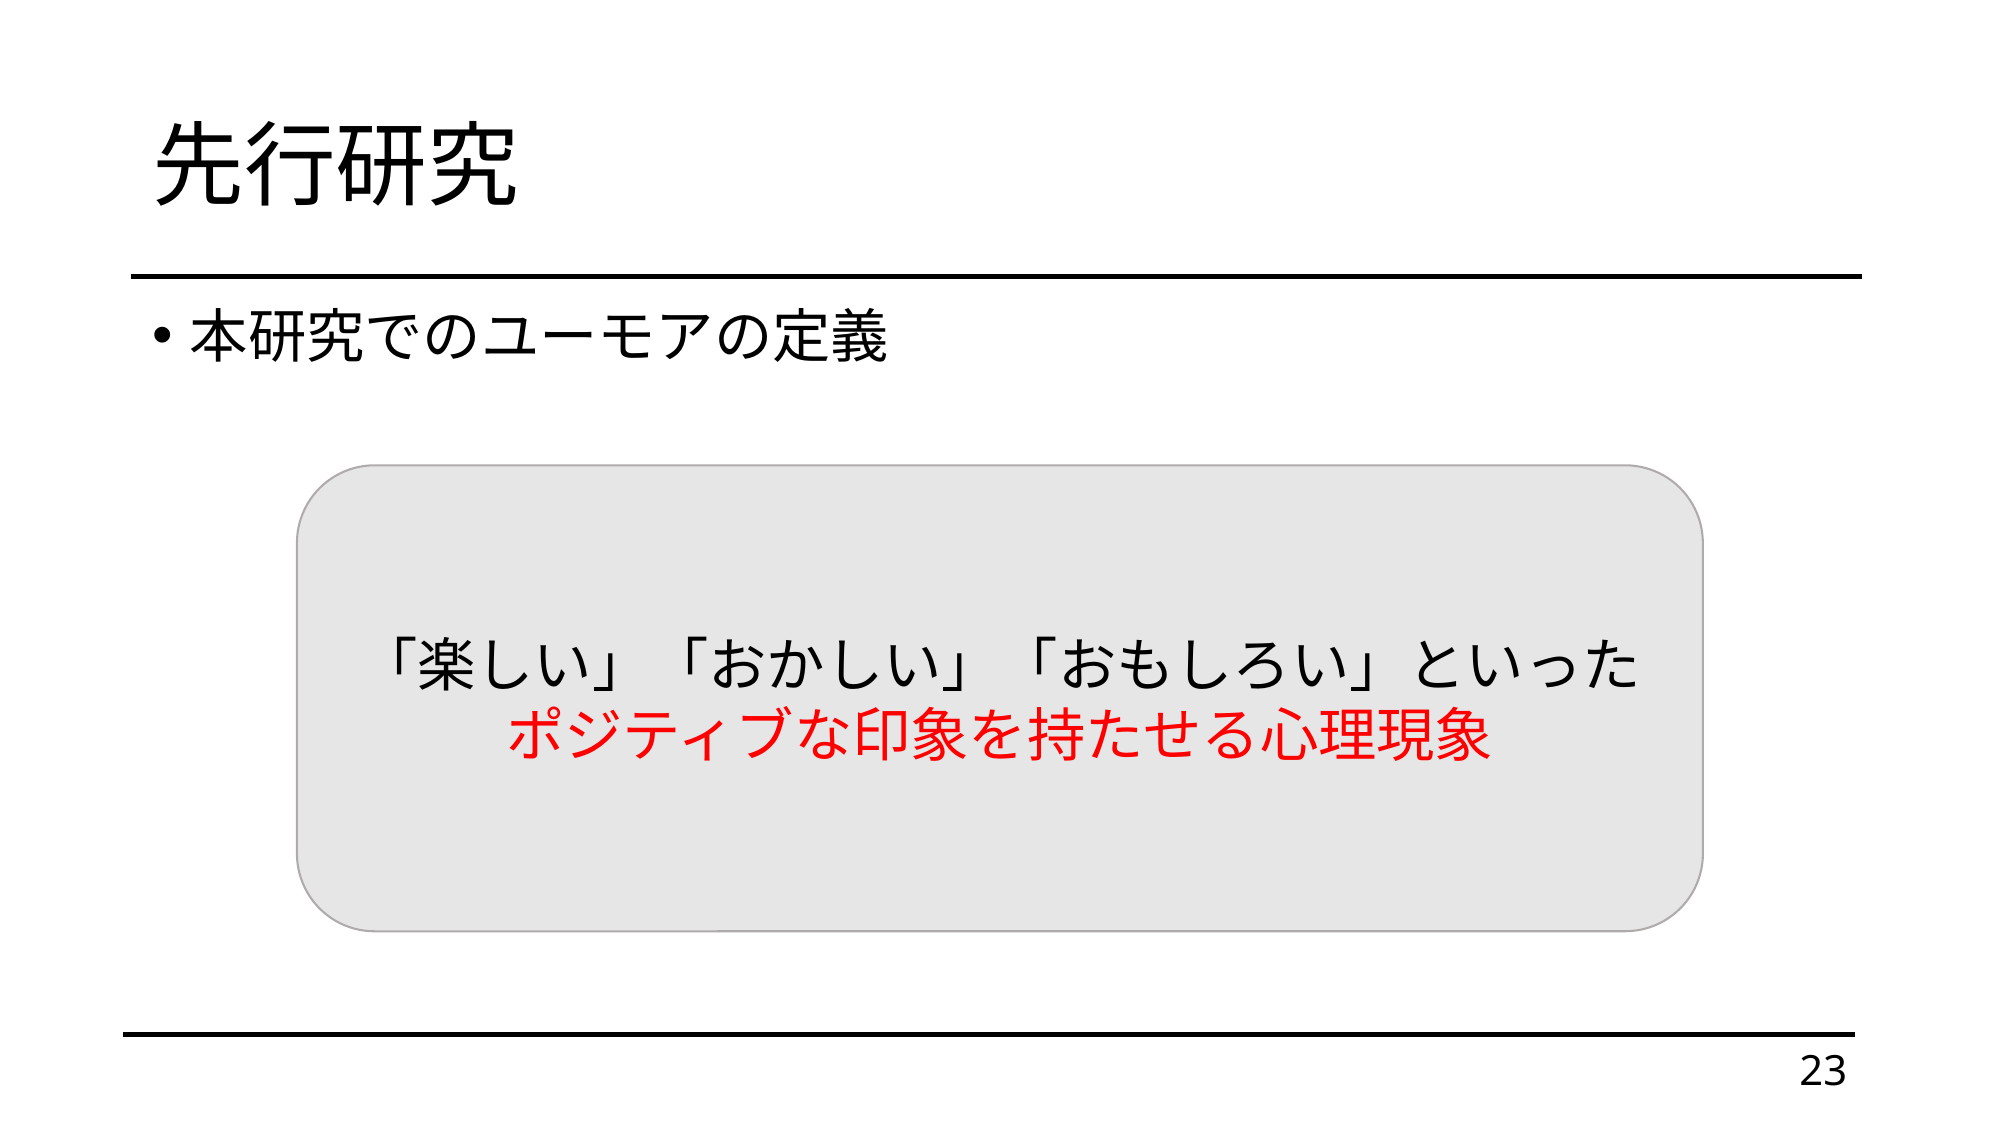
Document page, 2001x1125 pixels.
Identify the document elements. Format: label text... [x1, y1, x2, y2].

text_box 「楽しい」「おかしい」「おもしろい」といったポジティブな印象を持たせる心理現象 [295, 464, 1704, 933]
list 本研究でのユーモアの定義 [137, 299, 1863, 1014]
slide_number 23 [1412, 1042, 1863, 1103]
title 先行研究 [137, 59, 1863, 276]
